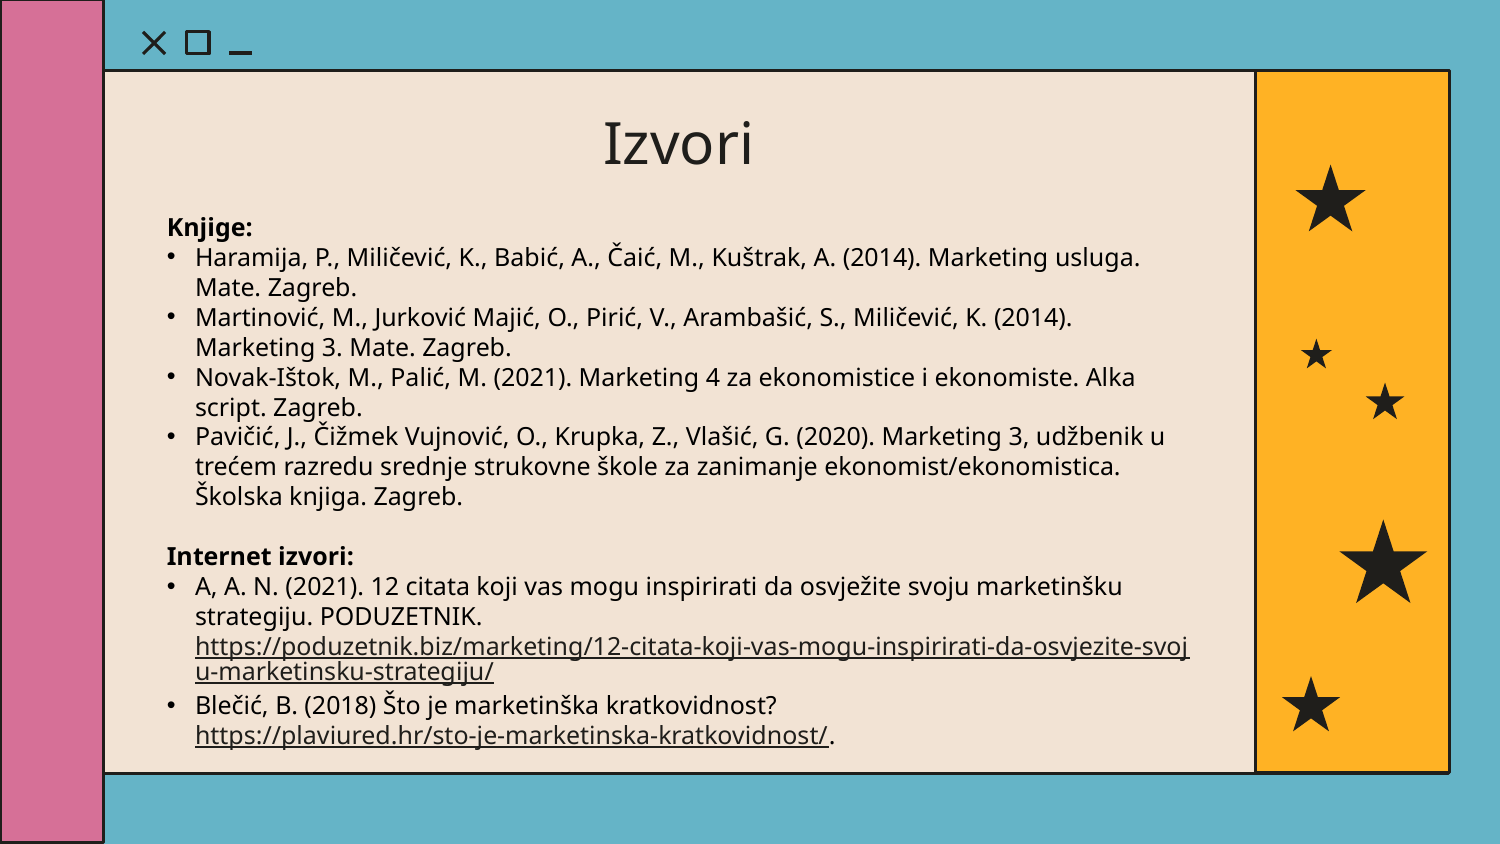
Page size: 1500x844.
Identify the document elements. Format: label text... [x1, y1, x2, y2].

text_box Knjige: Haramija, P., Miličević, K., Babić, A., Čaić, M., Kuštrak, A. (2014). Marketing usluga. Mate. Zagreb. Martinović, M., Jurković Majić, O., Pirić, V., Arambašić, S., Miličević, K. (2014). Marketing 3. Mate. Zagreb. Novak-Ištok, M., Palić, M. (2021). Marketing 4 za ekonomistice i ekonomiste. Alka script. Zagreb. Pavičić, J., Čižmek Vujnović, O., Krupka, Z., Vlašić, G. (2020). Marketing 3, udžbenik u trećem razredu srednje strukovne škole za zanimanje ekonomist/ekonomistica. Školska knjiga. Zagreb. Internet izvori: A, A. N. (2021). 12 citata koji vas mogu inspirirati da osvježite svoju marketinšku strategiju. PODUZETNIK. https://poduzetnik.biz/marketing/12-citata-koji-vas-mogu-inspirirati-da-osvjezite-svoju-marketinsku-strategiju/ Blečić, B. (2018) Što je marketinška kratkovidnost? https://plaviured.hr/sto-je-marketinska-kratkovidnost/. [151, 196, 1209, 668]
title Izvori [135, 88, 1223, 183]
